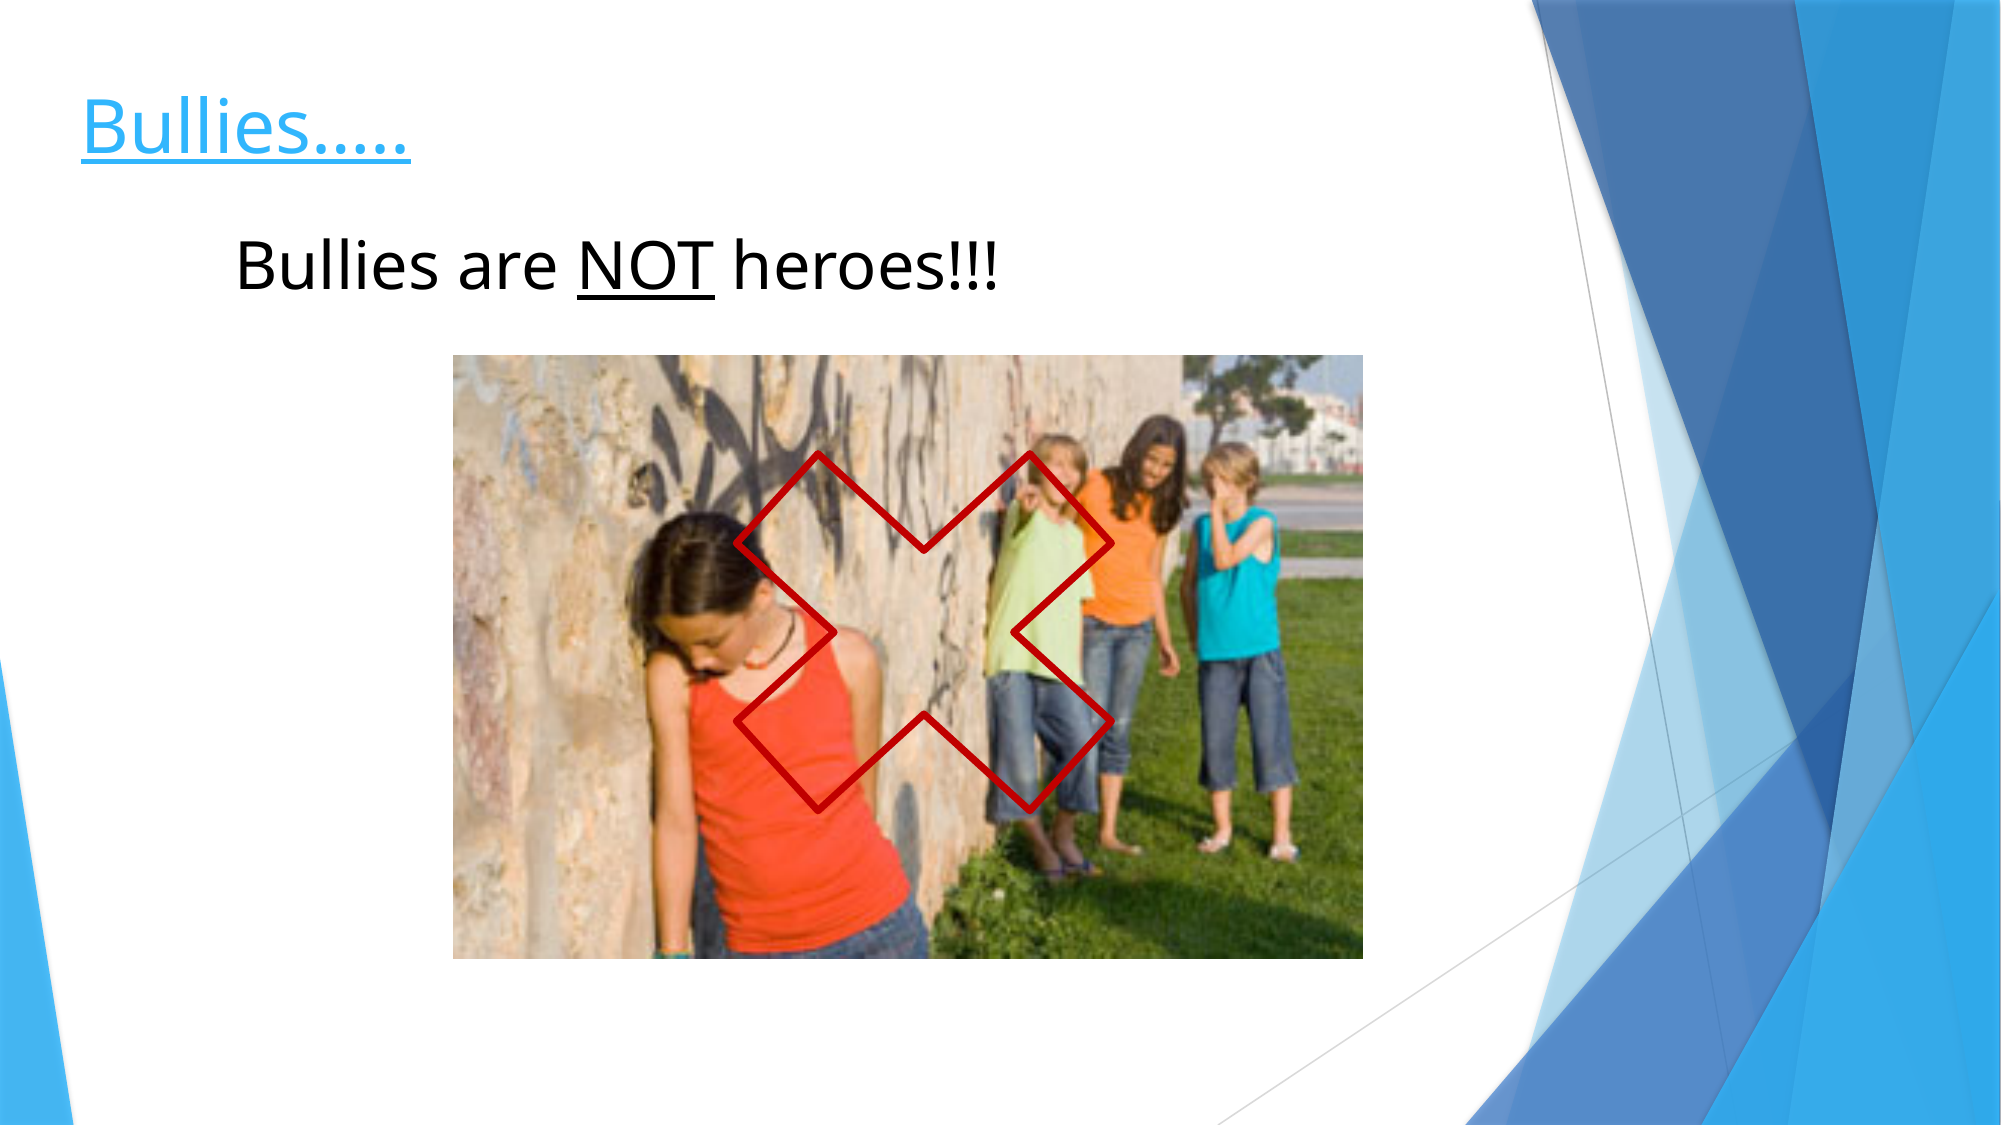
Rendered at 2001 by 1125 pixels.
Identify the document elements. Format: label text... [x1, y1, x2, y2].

title Bullies….. [65, 70, 1476, 288]
picture [453, 354, 1364, 959]
text_box Bullies are NOT heroes!!! [219, 215, 1564, 311]
